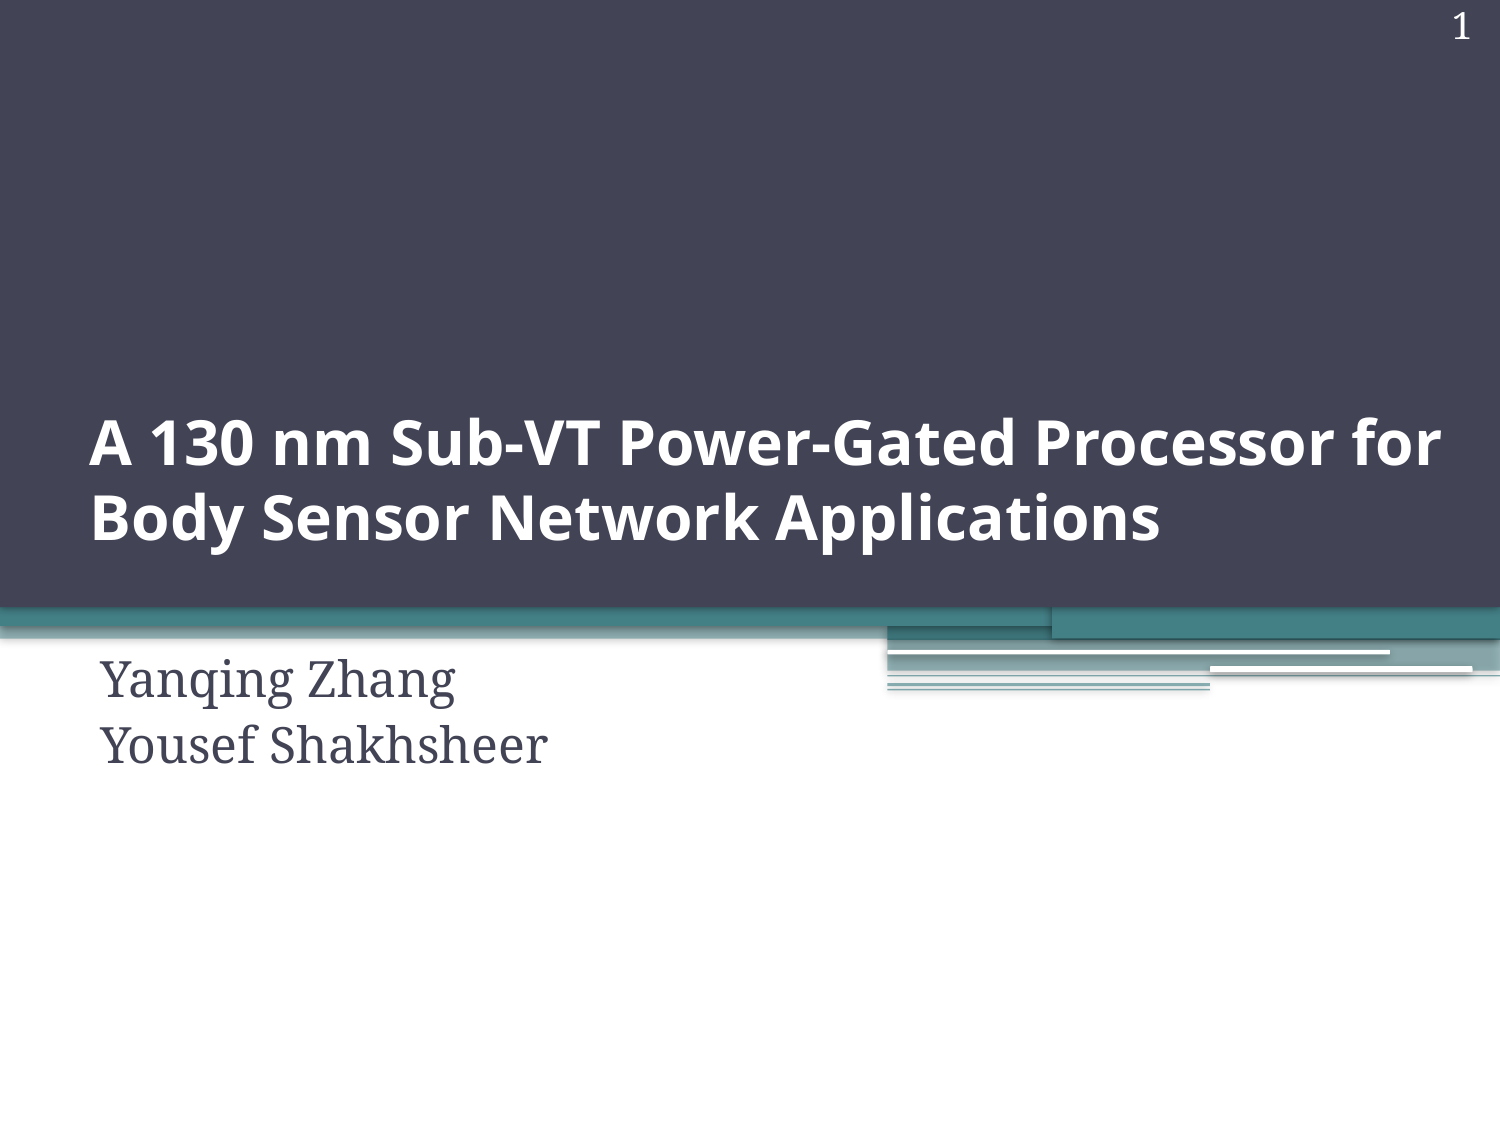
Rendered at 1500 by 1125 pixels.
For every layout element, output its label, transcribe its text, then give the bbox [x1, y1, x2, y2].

slide_number 1 [1364, 0, 1488, 61]
subtitle Yanqing Zhang Yousef Shakhsheer [75, 639, 888, 928]
title A 130 nm Sub-VT Power-Gated Processor for Body Sensor Network Applications [75, 394, 1463, 636]
